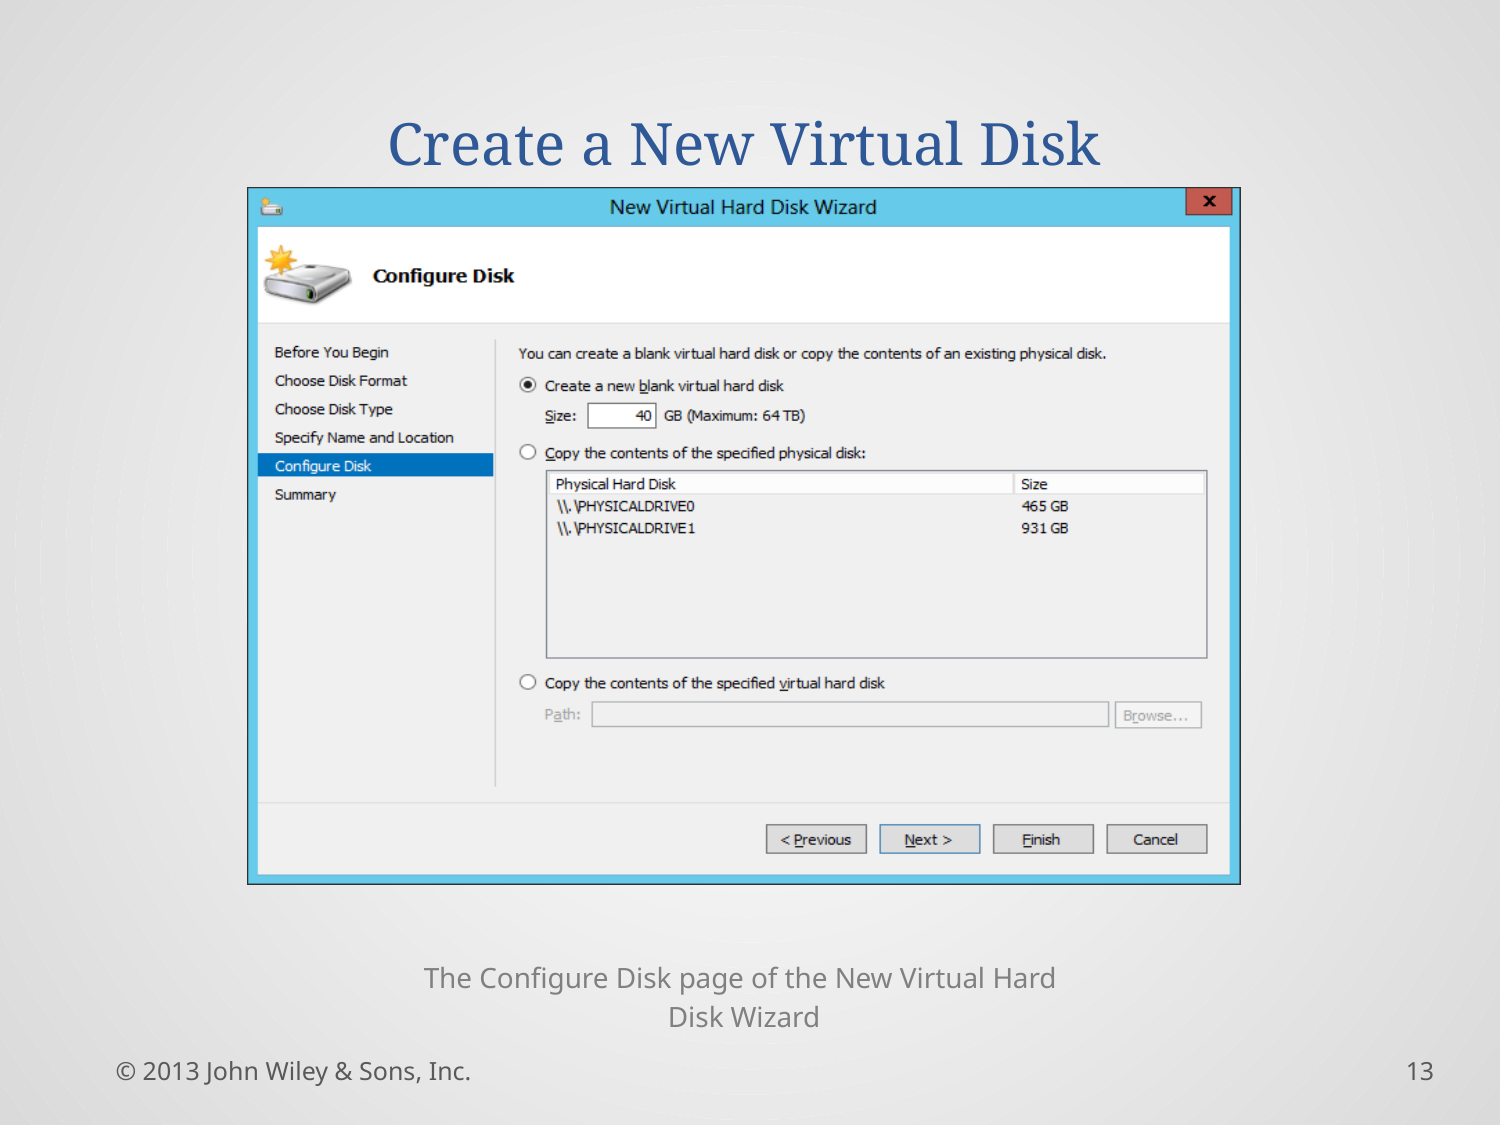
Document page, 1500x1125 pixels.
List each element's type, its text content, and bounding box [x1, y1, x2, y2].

title Create a New Virtual Disk [275, 37, 1213, 185]
footer © 2013 John Wiley & Sons, Inc. [108, 1042, 576, 1103]
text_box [247, 187, 1241, 933]
list The Configure Disk page of the New Virtual Hard Disk Wizard [275, 953, 1213, 1041]
slide_number 13 [1401, 1042, 1494, 1103]
